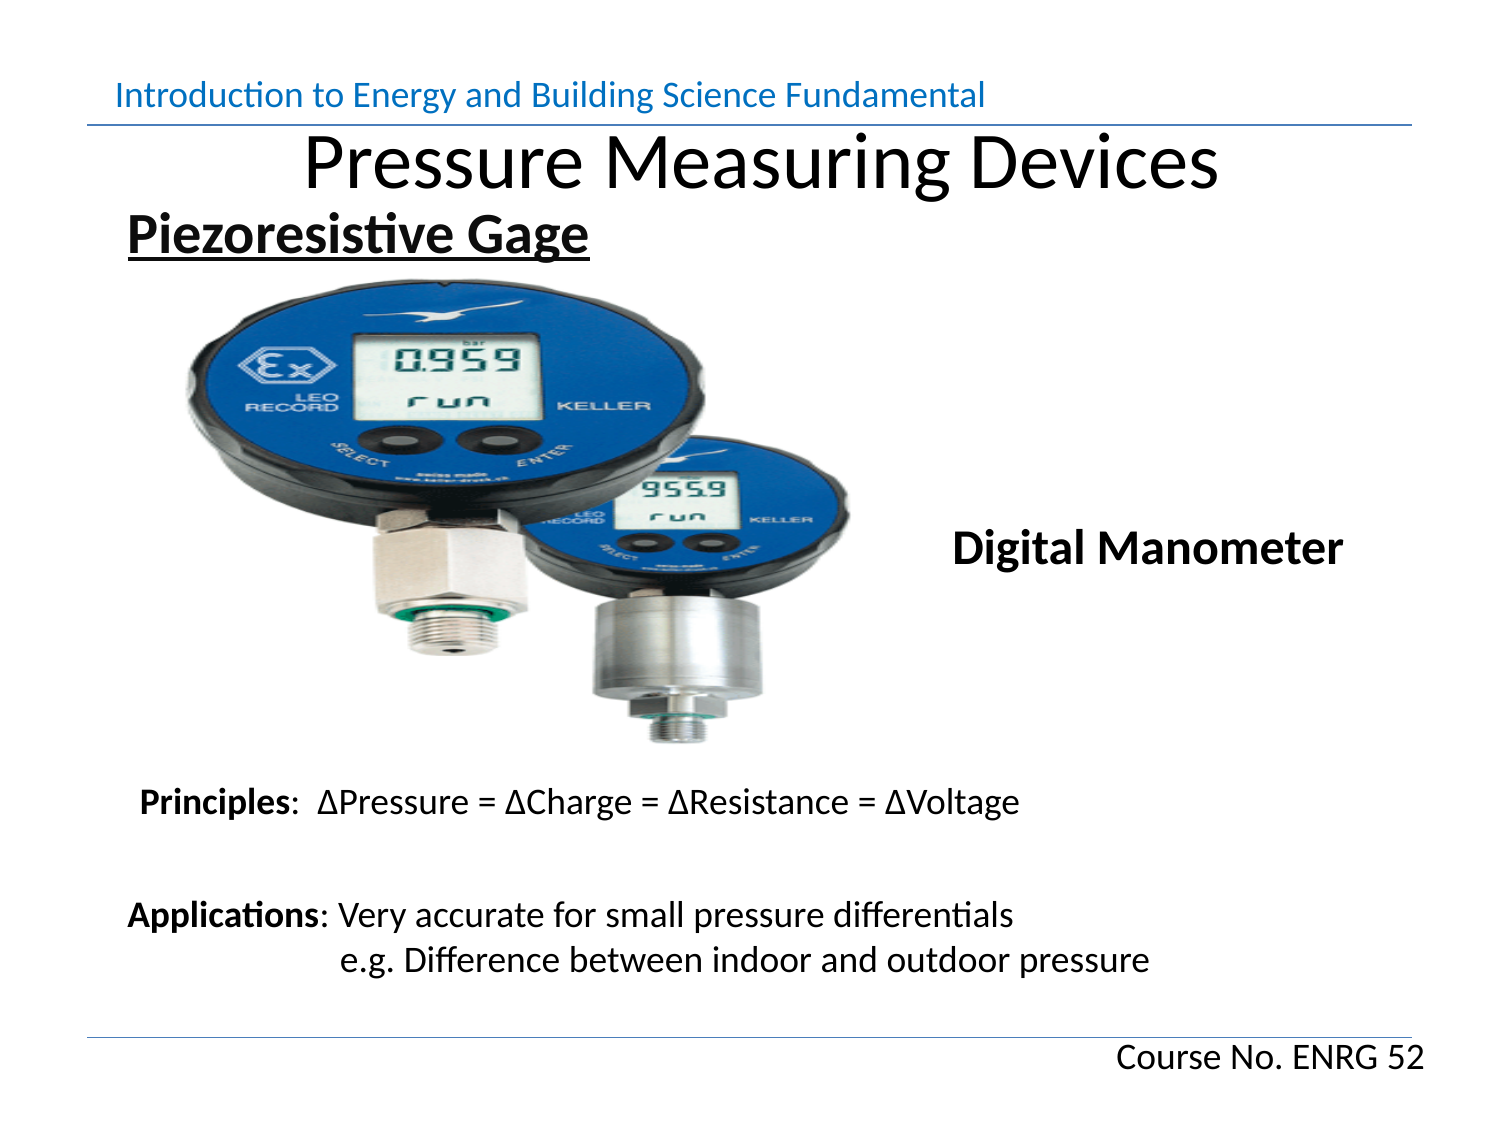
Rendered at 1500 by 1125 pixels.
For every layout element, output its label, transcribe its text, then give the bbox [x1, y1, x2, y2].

title Pressure Measuring Devices [125, 99, 1400, 187]
picture [174, 274, 863, 763]
text_box Applications: Very accurate for small pressure differentials e.g. Difference between indoor and outdoor pressure [112, 837, 1350, 988]
text_box Digital Manometer [937, 462, 1438, 628]
subtitle Piezoresistive Gage [112, 187, 1450, 763]
text_box Principles: ∆Pressure = ∆Charge = ∆Resistance = ∆Voltage [124, 724, 1338, 875]
